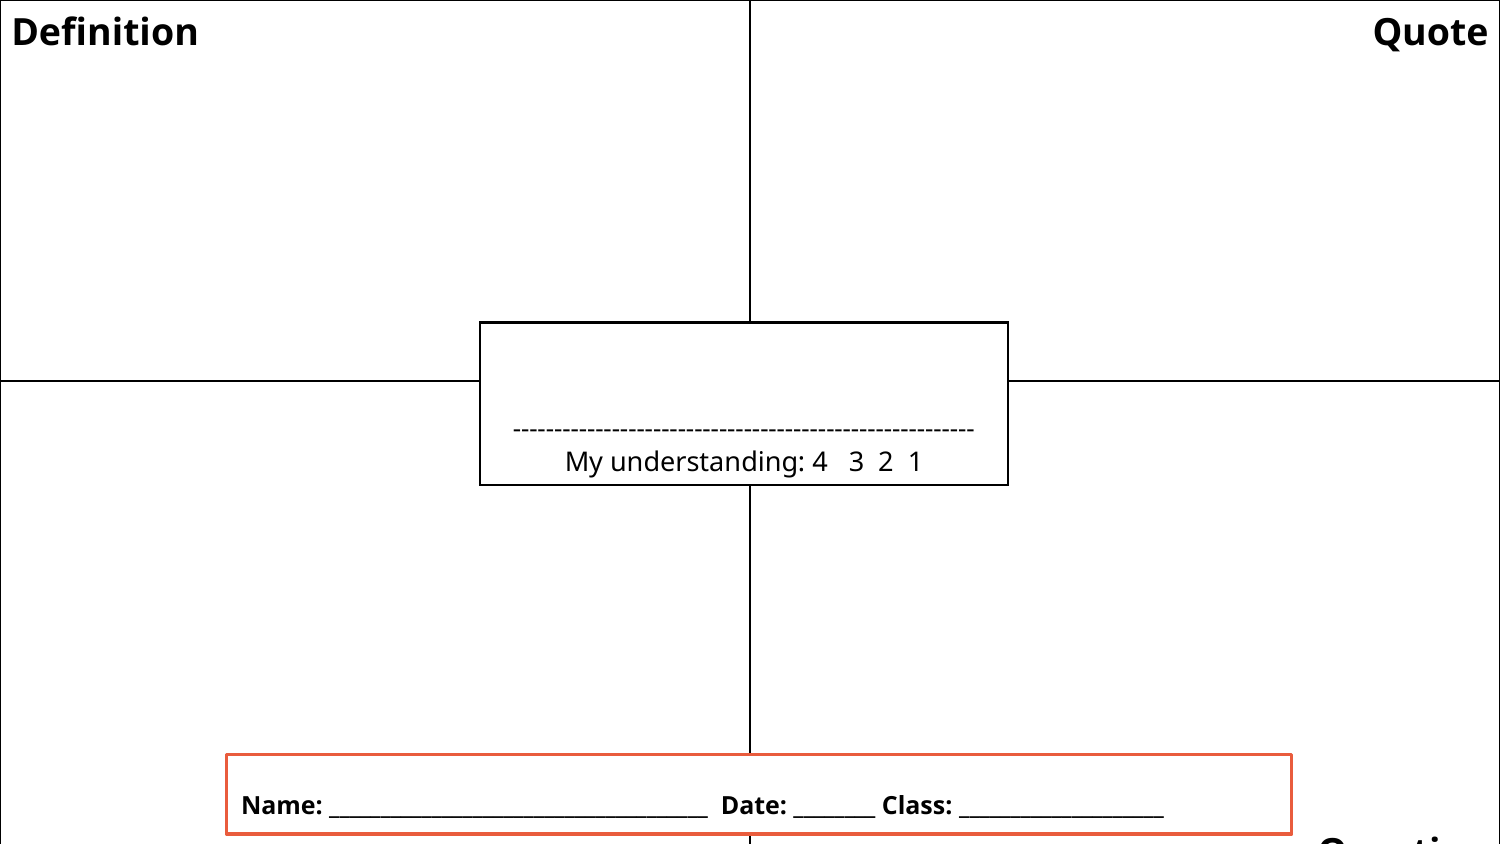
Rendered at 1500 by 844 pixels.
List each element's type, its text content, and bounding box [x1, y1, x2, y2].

table_cell Illustration [1, 382, 749, 844]
text_box -------------------------------------------------------- My understanding: 4 3 2 1 [480, 322, 1008, 486]
table_header Definition [1, 1, 749, 380]
table_header Quote [751, 1, 1499, 380]
text_box Name: _____________________________________ Date: ________ Class: ____________________ [226, 754, 1292, 834]
table_cell Imp Question [751, 382, 1499, 844]
